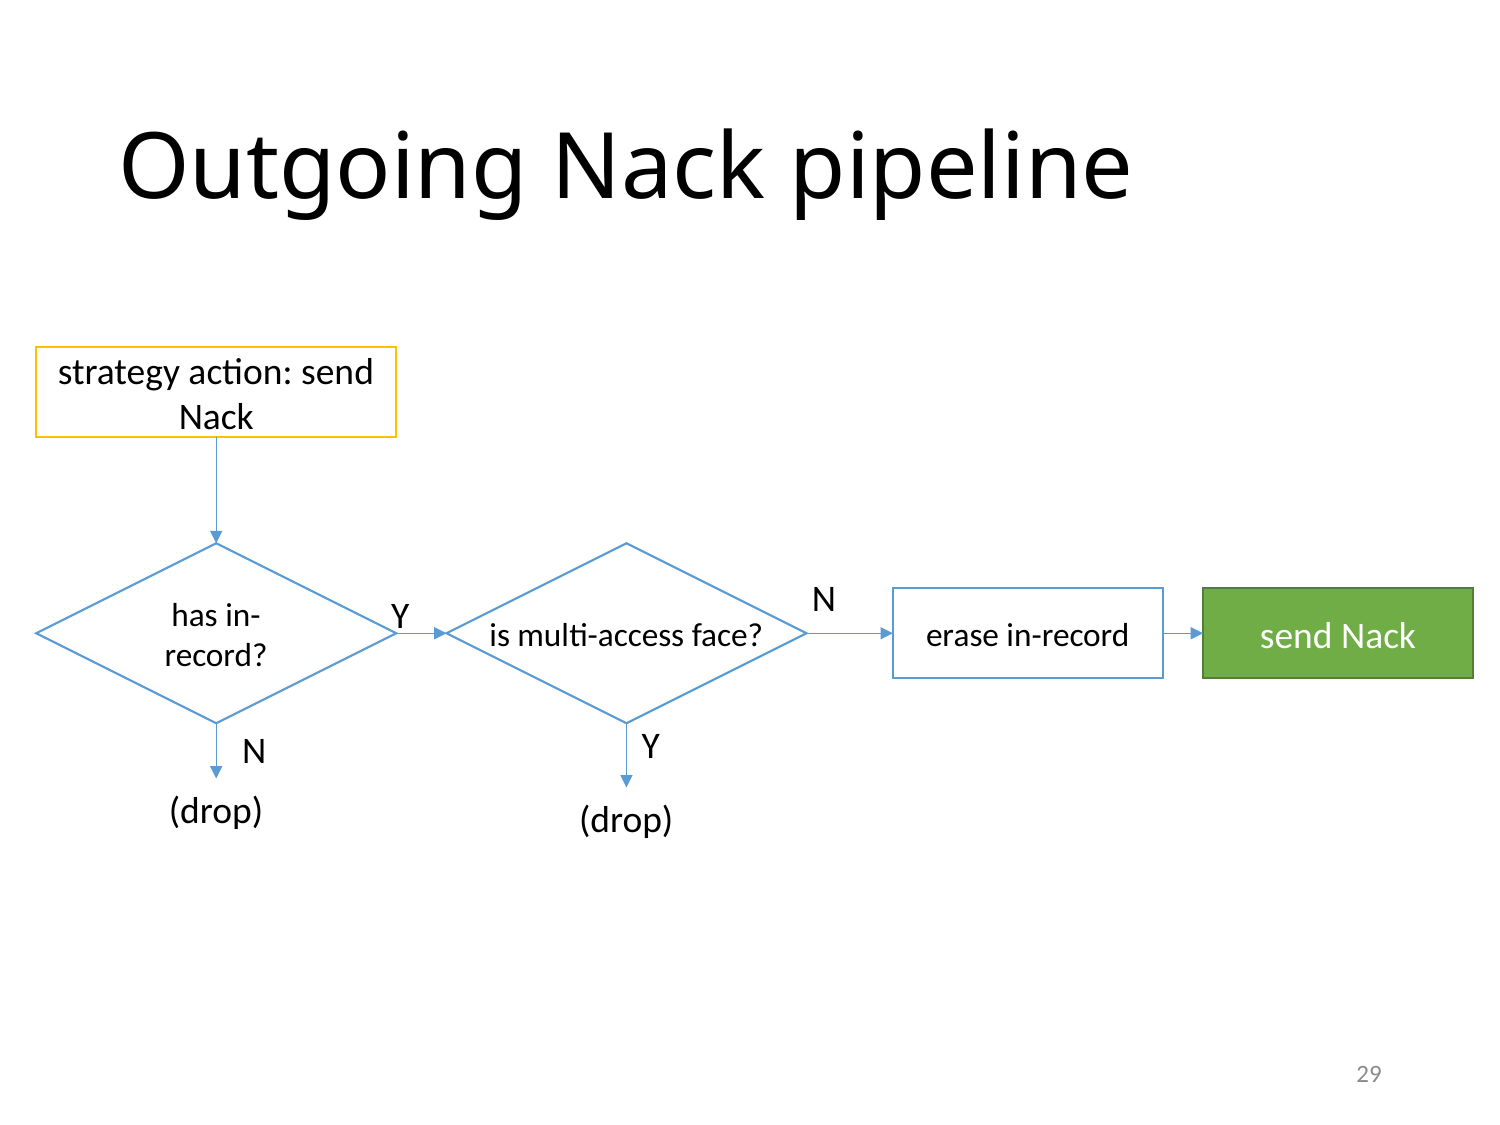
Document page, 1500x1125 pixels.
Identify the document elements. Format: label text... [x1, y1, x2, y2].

text_box strategy action: send Nack [35, 346, 397, 438]
text_box N [797, 566, 852, 627]
text_box (drop) [154, 778, 279, 839]
title Outgoing Nack pipeline [103, 59, 1397, 278]
text_box erase in-record [892, 587, 1164, 679]
text_box Y [376, 583, 425, 643]
text_box N [227, 718, 282, 779]
text_box Y [627, 713, 675, 773]
text_box (drop) [564, 787, 689, 848]
text_box is multi-access face? [444, 542, 809, 725]
slide_number 29 [1059, 1042, 1397, 1103]
text_box send Nack [1202, 587, 1474, 679]
text_box has in-record? [33, 542, 380, 725]
